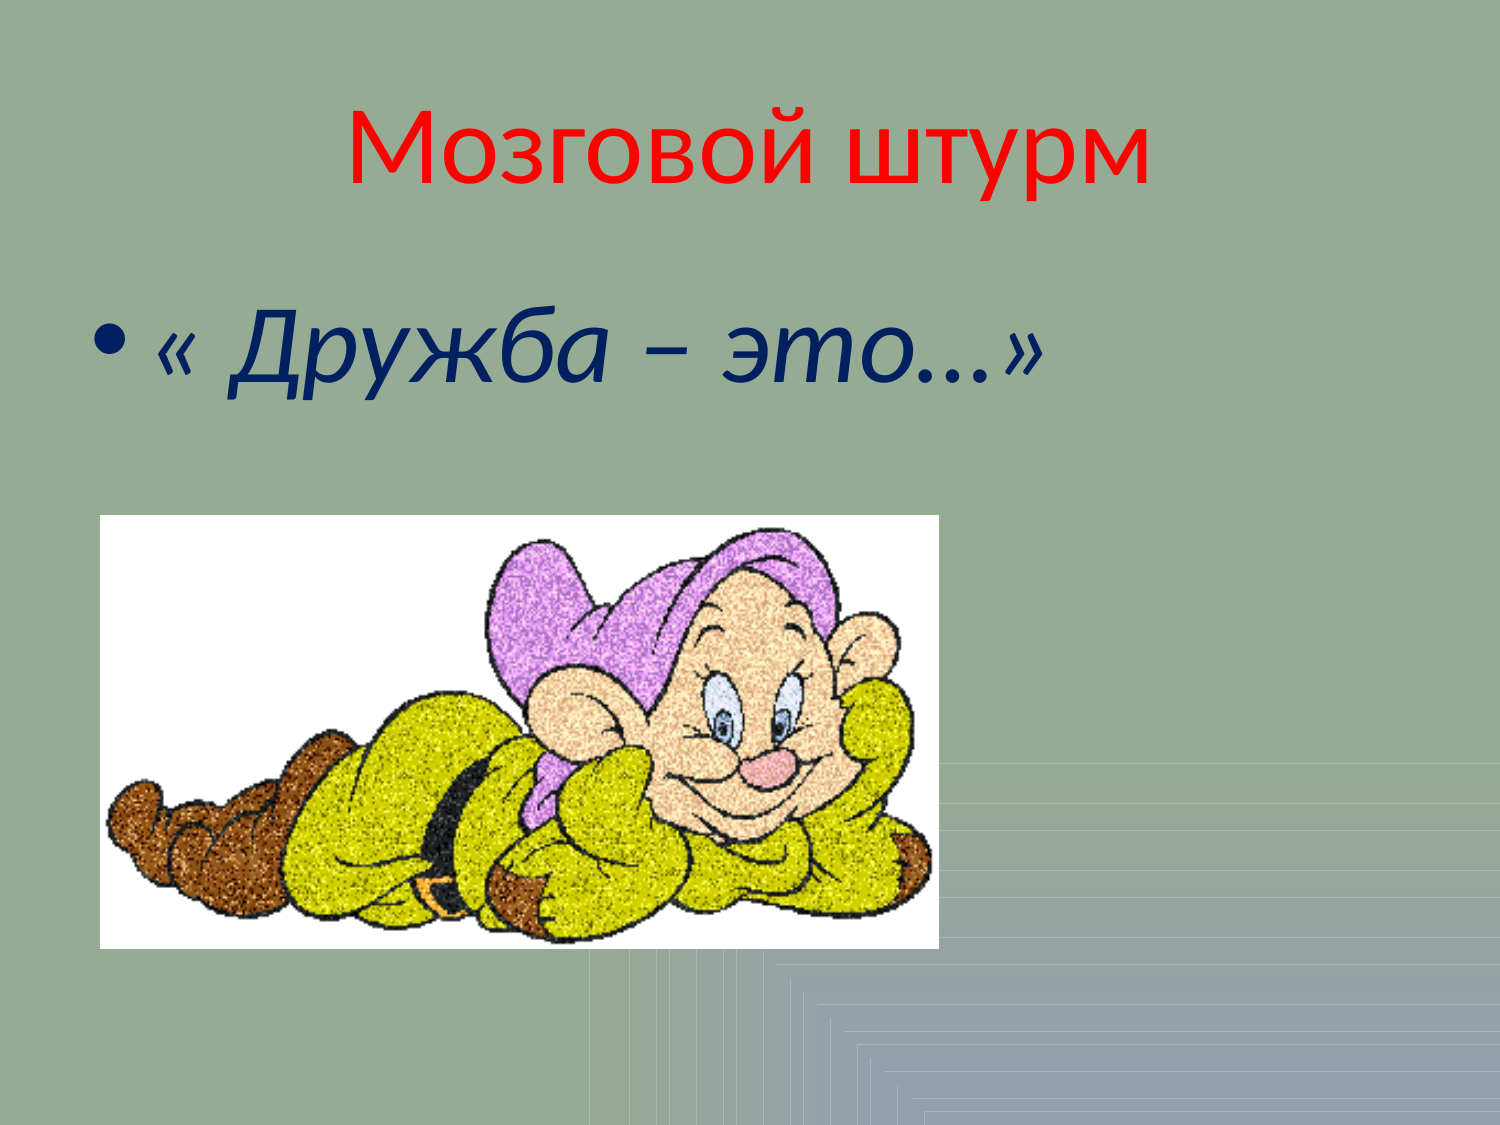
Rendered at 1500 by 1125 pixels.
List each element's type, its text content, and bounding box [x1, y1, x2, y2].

title Мозговой штурм [75, 45, 1425, 233]
list « Дружба – это…» [75, 262, 1425, 1005]
picture [99, 514, 940, 950]
